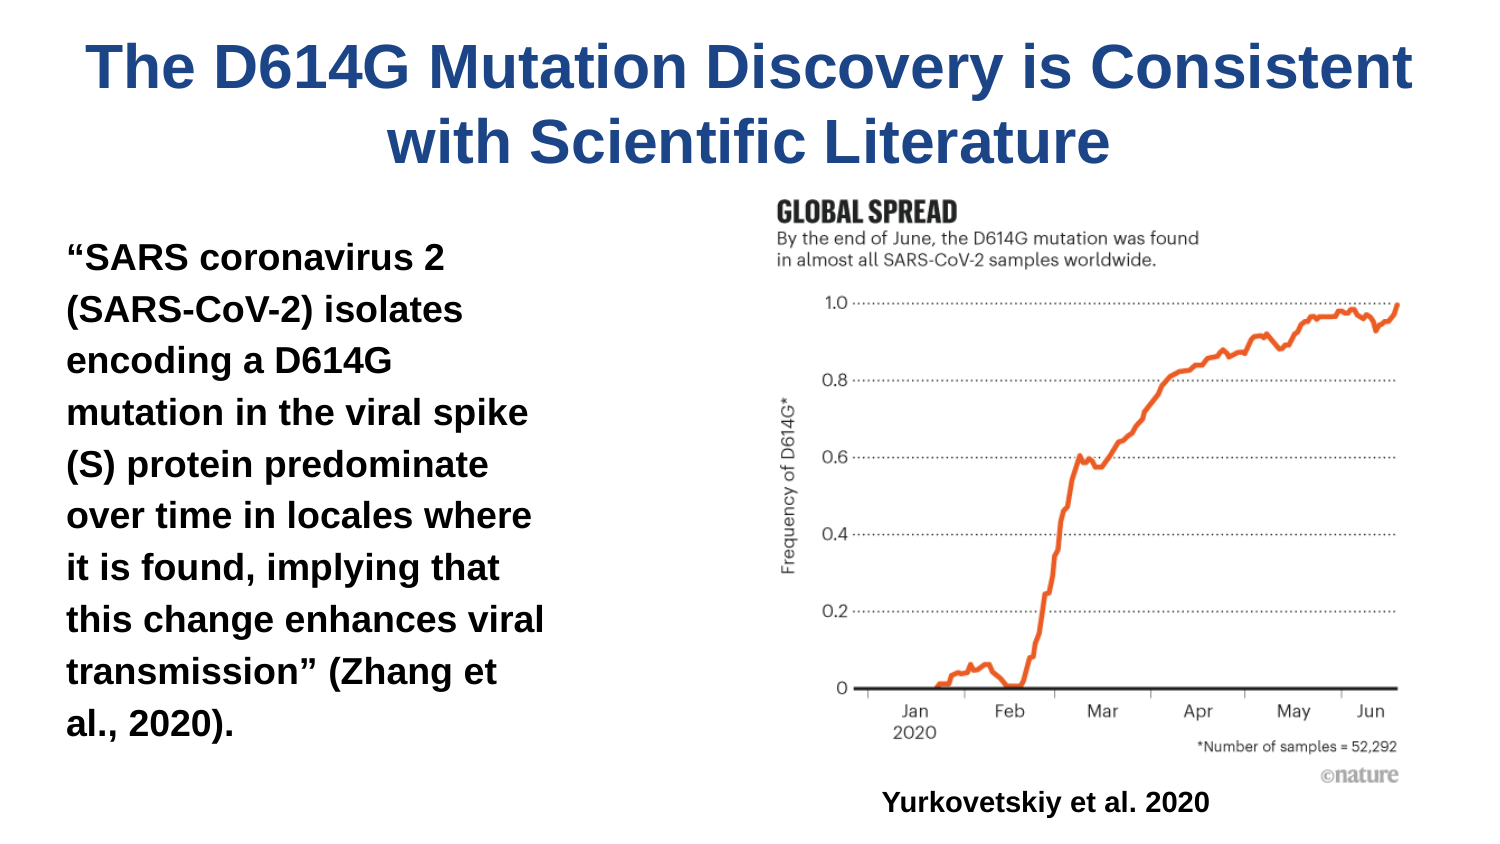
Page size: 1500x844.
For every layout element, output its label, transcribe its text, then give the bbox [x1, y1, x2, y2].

title The D614G Mutation Discovery is Consistent with Scientific Literature [51, 11, 1449, 171]
list Yurkovetskiy et al. 2020 [866, 802, 1378, 844]
picture [749, 188, 1421, 794]
list “SARS coronavirus 2 (SARS-CoV-2) isolates encoding a D614G mutation in the viral spike (S) protein predominate over time in locales where it is found, implying that this change enhances viral transmission” (Zhang et al., 2020). [51, 211, 563, 817]
